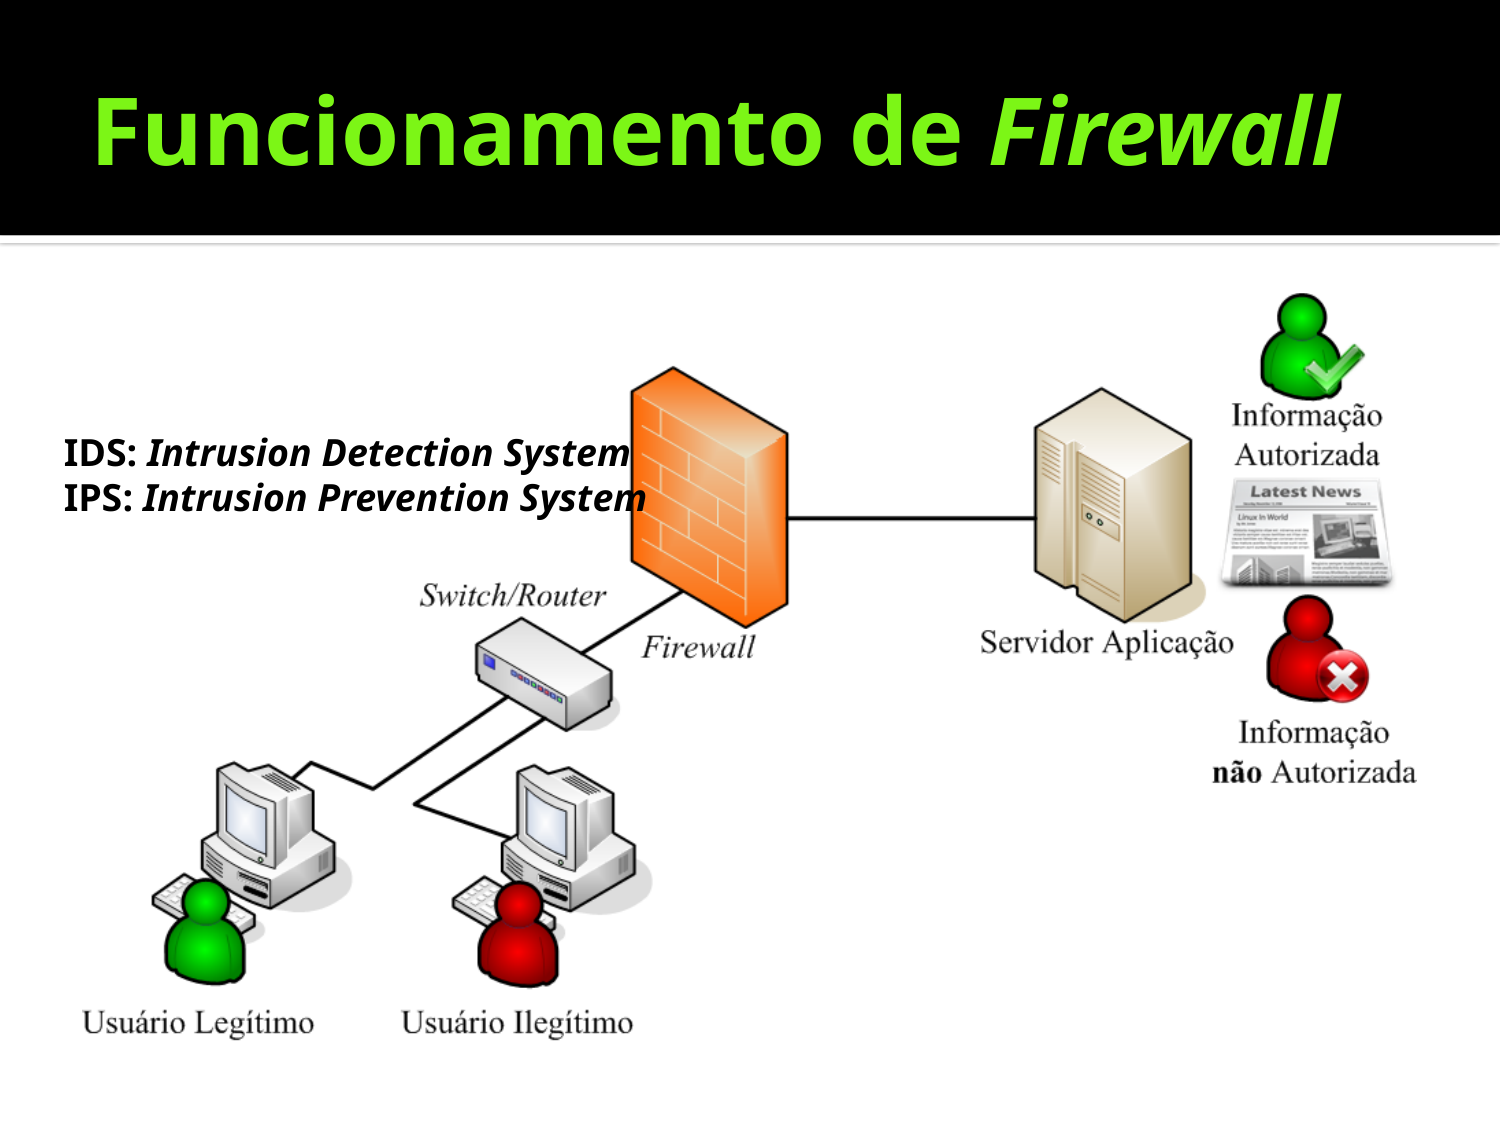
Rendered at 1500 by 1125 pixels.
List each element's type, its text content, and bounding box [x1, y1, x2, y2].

picture [81, 292, 1417, 1043]
text_box IDS: Intrusion Detection System IPS: Intrusion Prevention System [49, 421, 76, 526]
title Funcionamento de Firewall [75, 25, 1425, 231]
